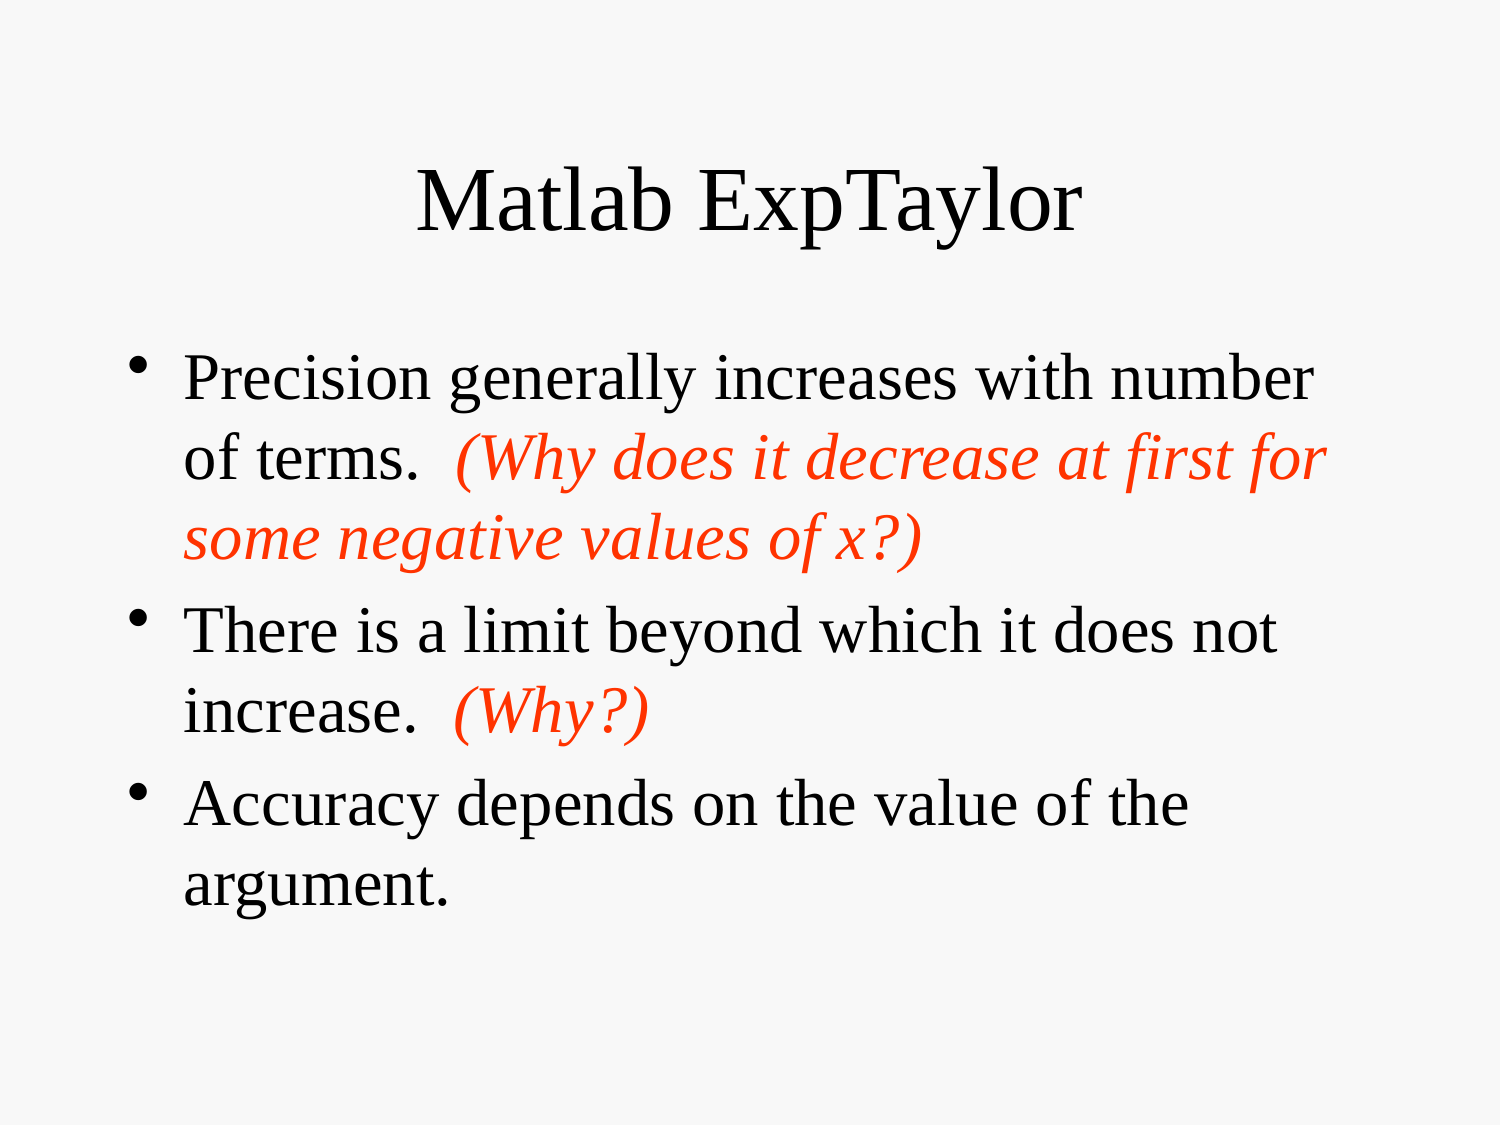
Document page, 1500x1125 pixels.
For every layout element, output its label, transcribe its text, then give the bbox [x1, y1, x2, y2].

list Precision generally increases with number of terms. (Why does it decrease at first for some negative values of x?) There is a limit beyond which it does not increase. (Why?) Accuracy depends on the value of the argument. [112, 324, 1388, 926]
title Matlab ExpTaylor [112, 99, 1388, 288]
